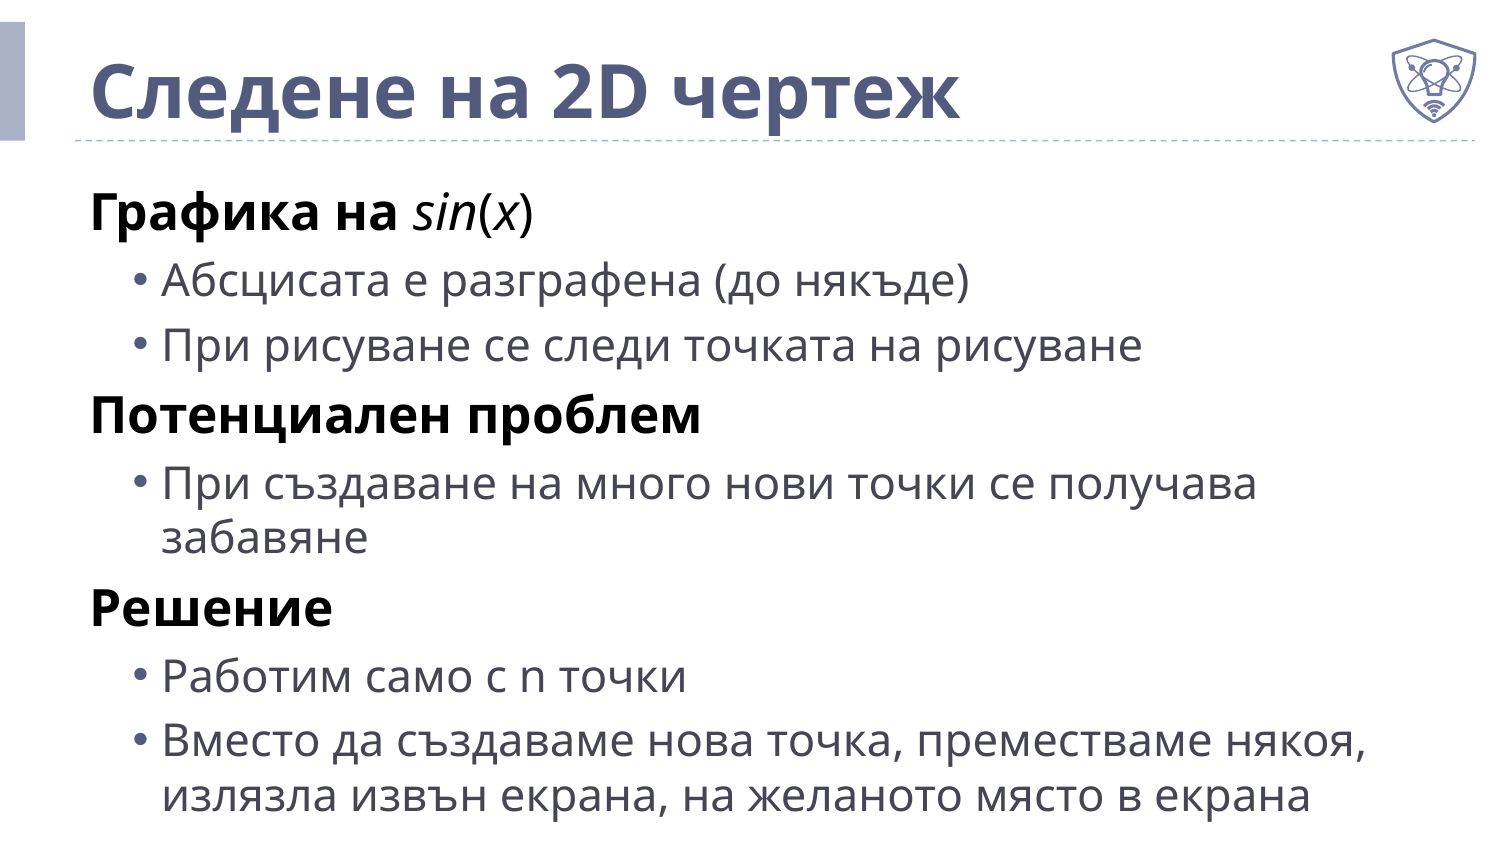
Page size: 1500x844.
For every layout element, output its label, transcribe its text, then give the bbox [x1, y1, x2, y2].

title Следене на 2D чертеж [75, 18, 1475, 141]
list Графика на sin(x) Абсцисата е разграфена (до някъде) При рисуване се следи точката на рисуване Потенциален проблем При създаване на много нови точки се получава забавяне Решение Работим само с n точки Вместо да създаваме нова точка, преместваме някоя, излязла извън екрана, на желаното място в екрана [75, 171, 1475, 835]
